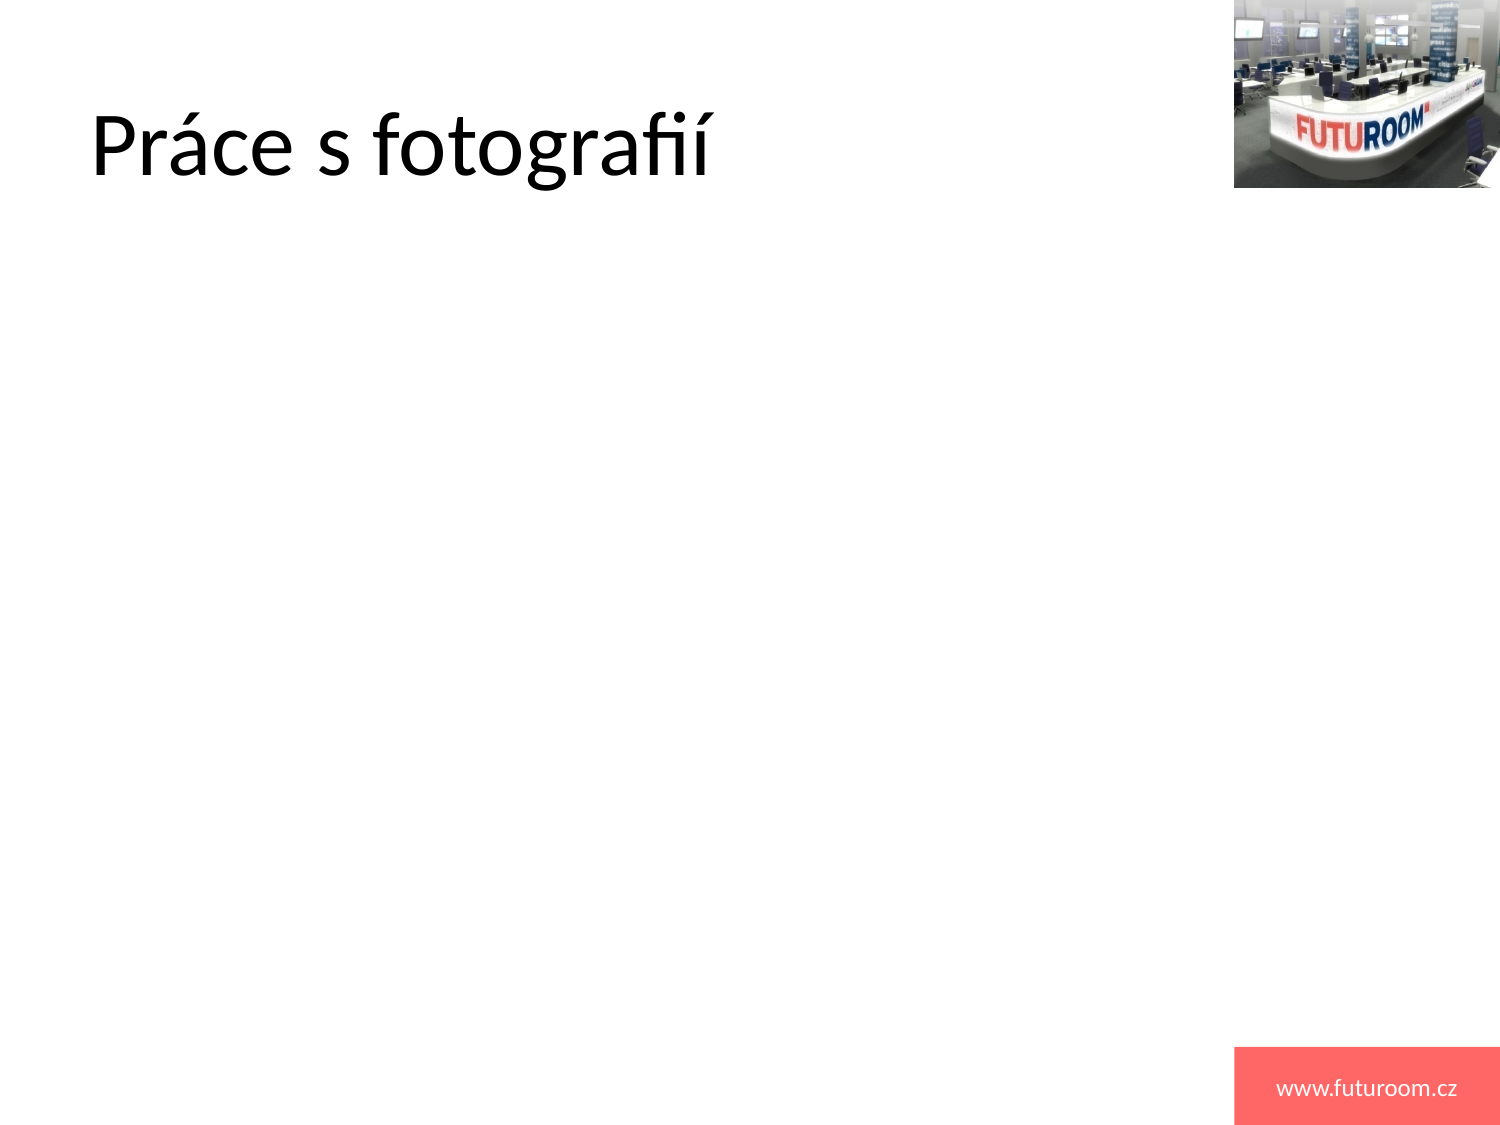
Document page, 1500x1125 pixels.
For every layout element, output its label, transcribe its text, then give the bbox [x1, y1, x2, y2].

picture [1234, 0, 1500, 188]
title Práce s fotografií [75, 45, 1425, 233]
text_box www.futuroom.cz [1232, 1045, 1500, 1125]
